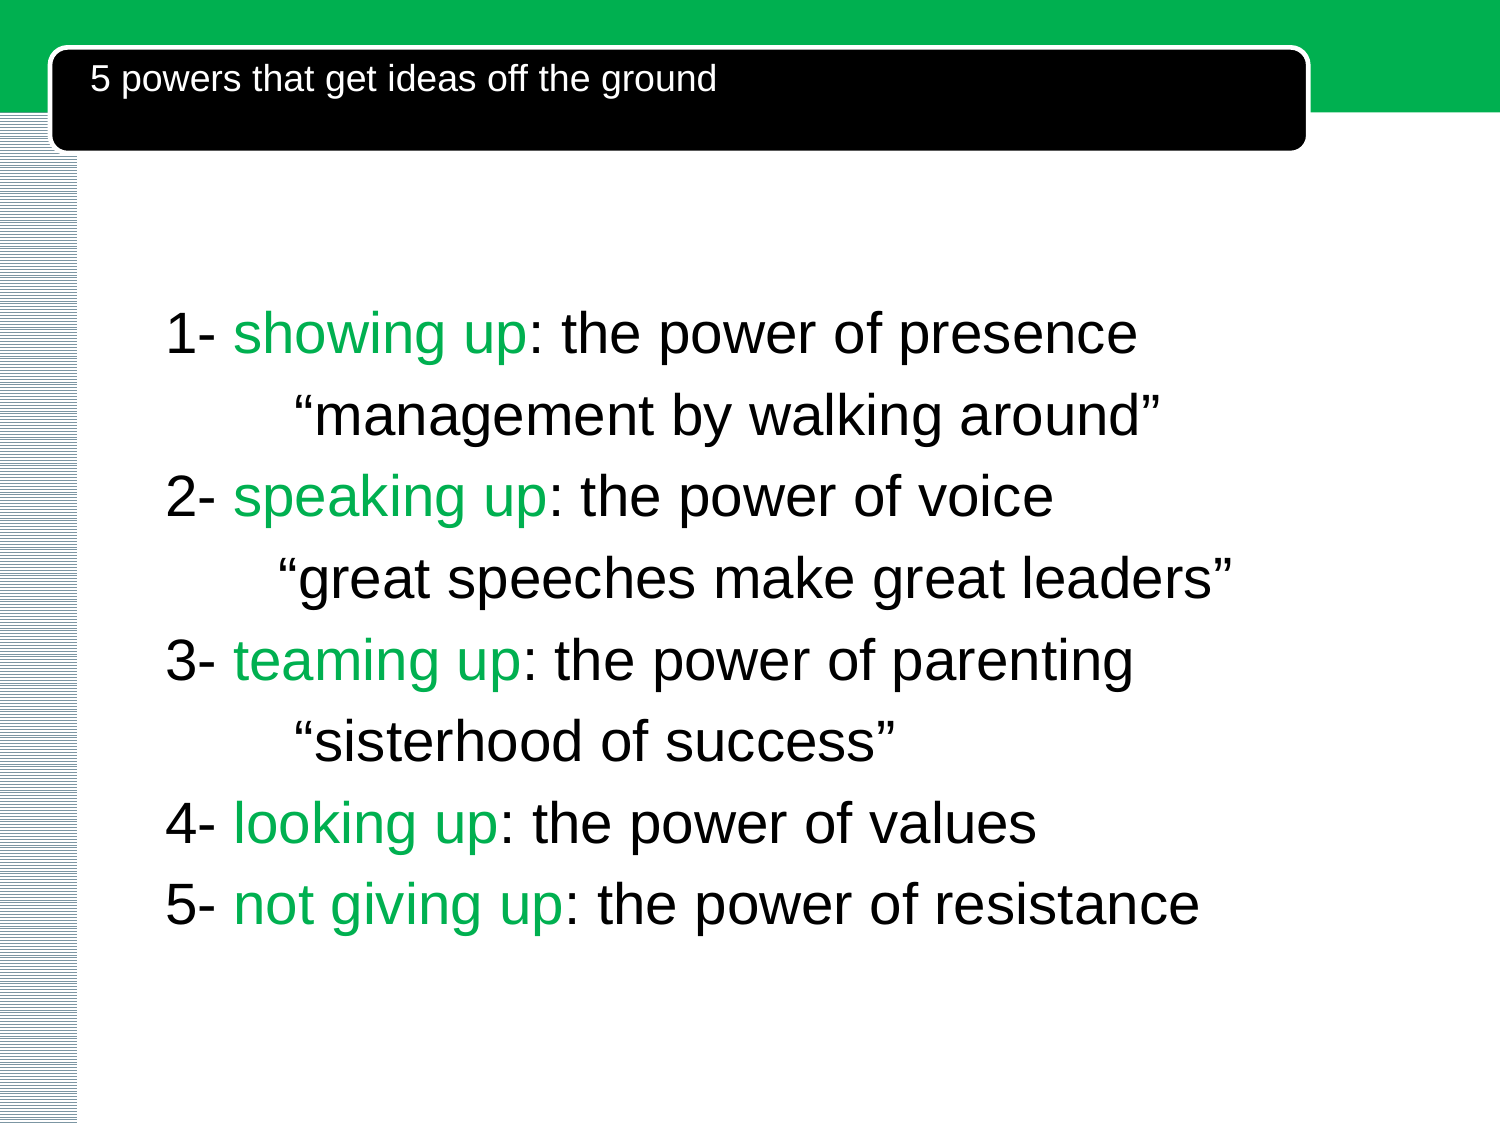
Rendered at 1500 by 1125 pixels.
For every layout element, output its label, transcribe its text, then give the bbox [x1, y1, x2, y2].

list 1- showing up: the power of presence “management by walking around” 2- speaking up: the power of voice “great speeches make great leaders” 3- teaming up: the power of parenting “sisterhood of success” 4- looking up: the power of values 5- not giving up: the power of resistance [150, 287, 1366, 877]
title 5 powers that get ideas off the ground [75, 52, 1288, 145]
